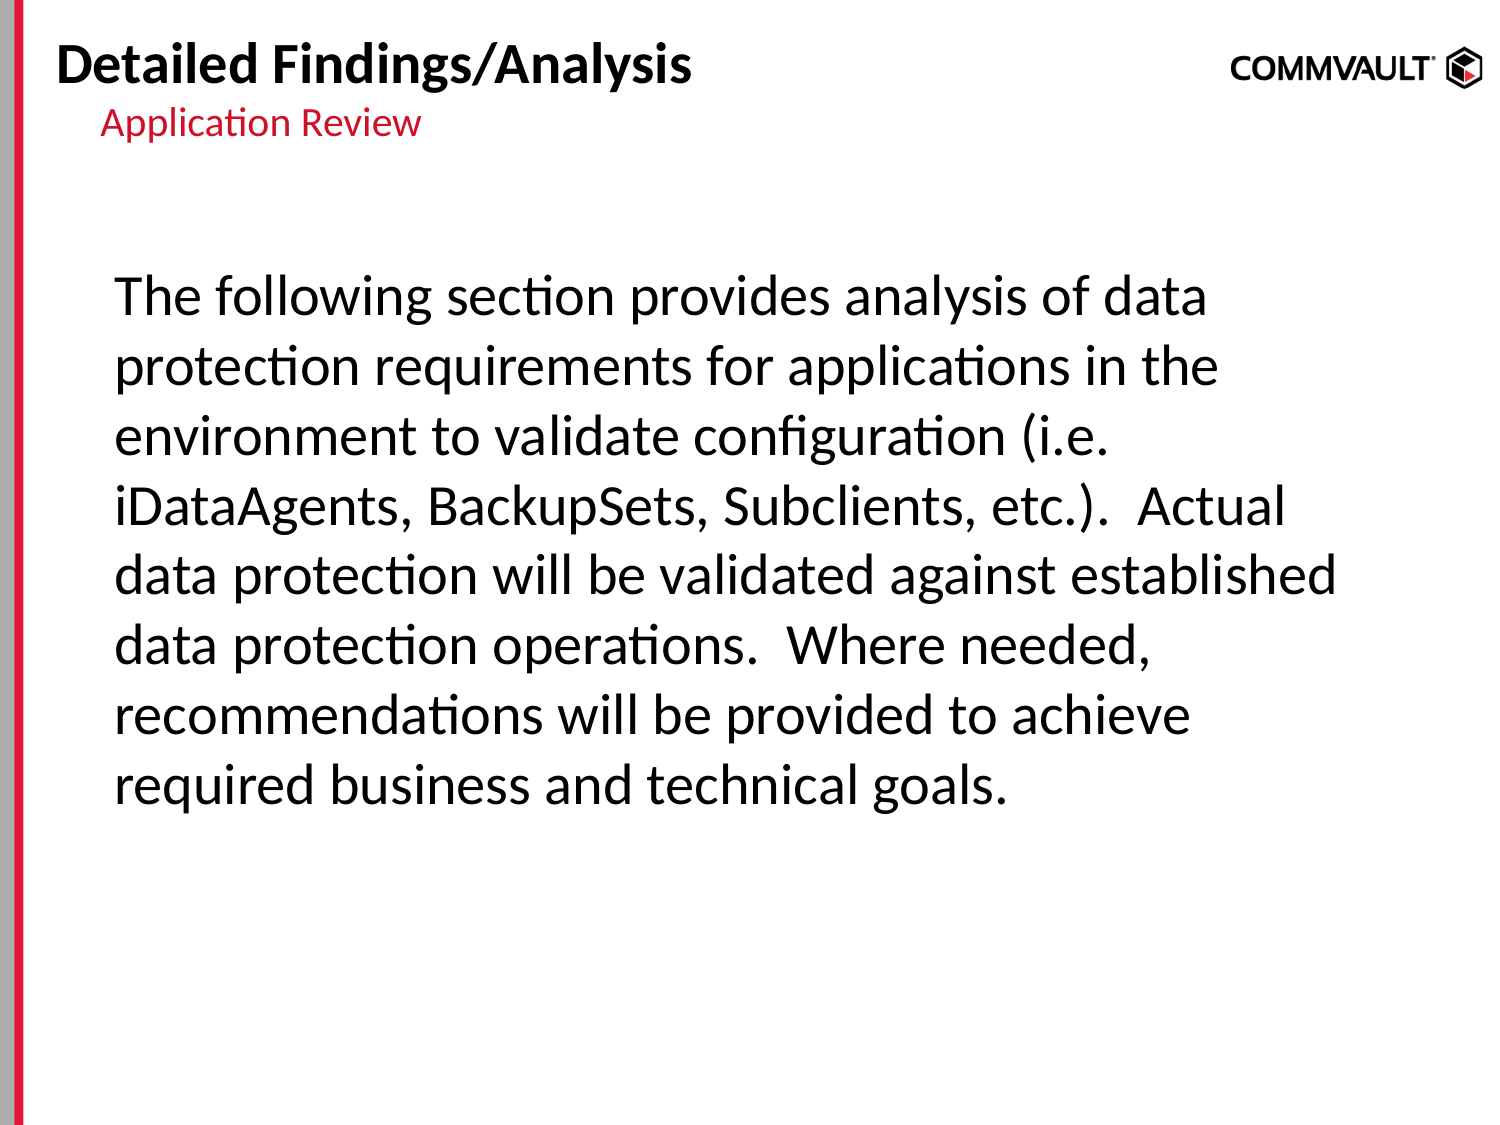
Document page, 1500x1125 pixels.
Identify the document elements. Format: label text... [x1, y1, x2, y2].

title Detailed Findings/Analysis [41, 30, 1247, 91]
text_box The following section provides analysis of data protection requirements for applications in the environment to validate configuration (i.e. iDataAgents, BackupSets, Subclients, etc.). Actual data protection will be validated against established data protection operations. Where needed, recommendations will be provided to achieve required business and technical goals. [24, 249, 1375, 1088]
list Application Review [85, 91, 1247, 150]
picture [1247, 46, 1483, 89]
